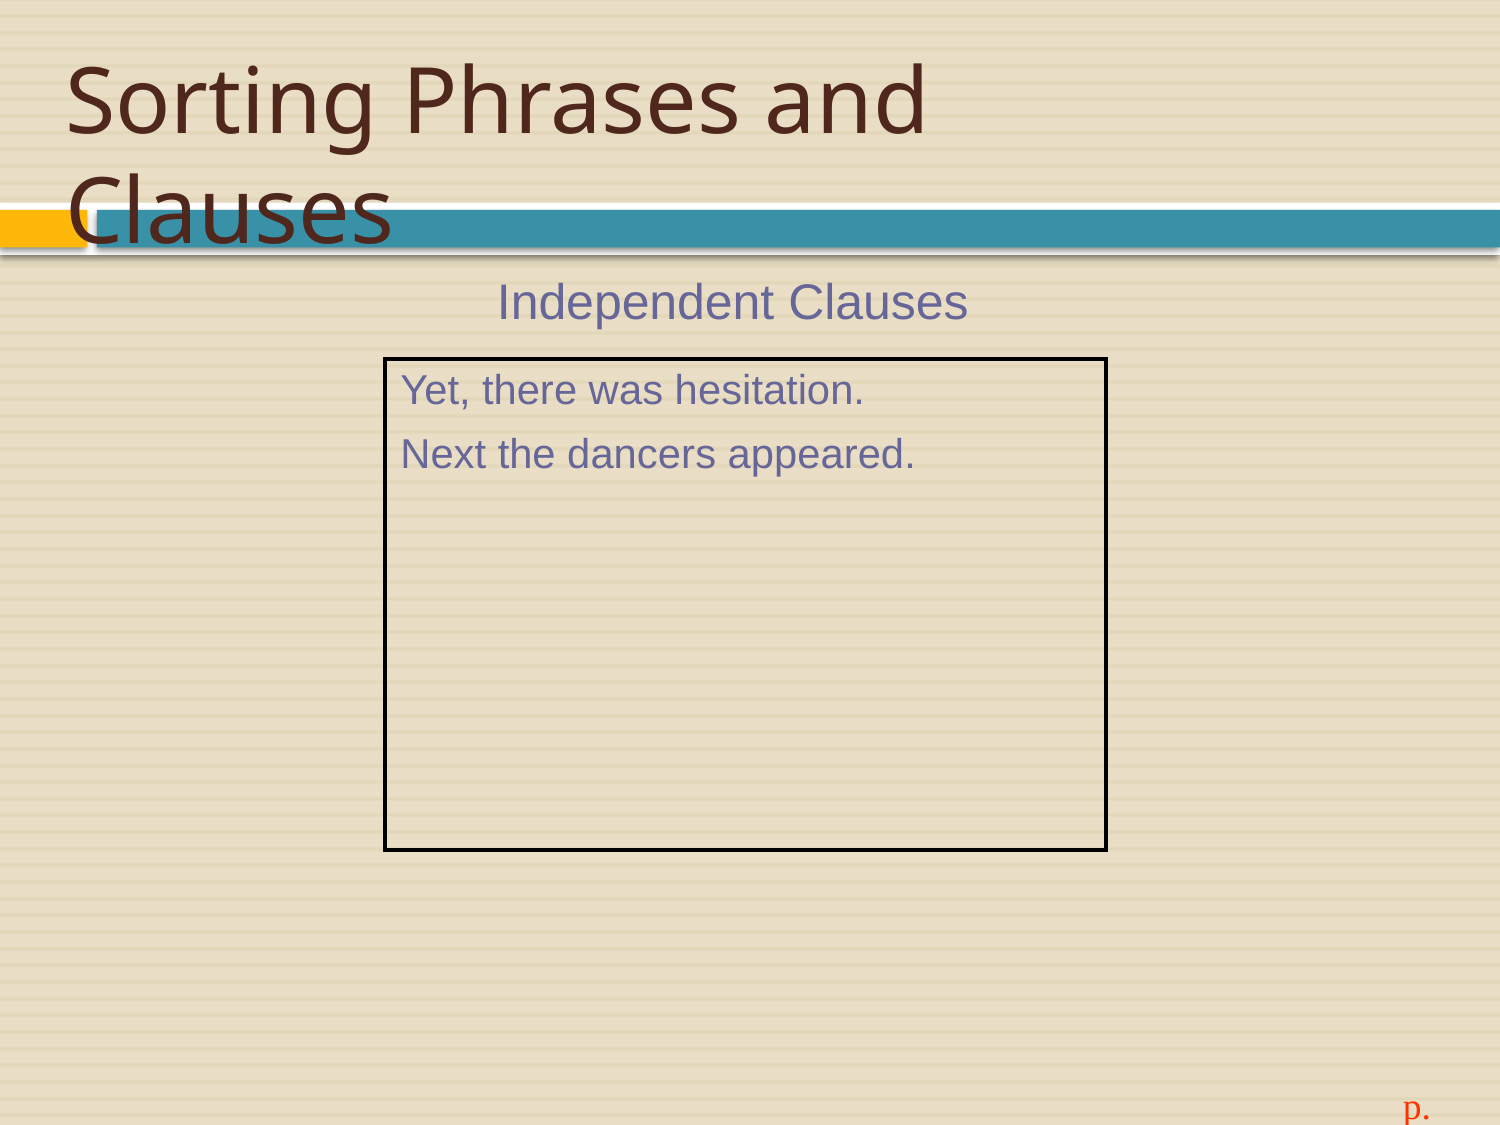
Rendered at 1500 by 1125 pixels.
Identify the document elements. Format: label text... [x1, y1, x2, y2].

title Sorting Phrases and Clauses [49, 99, 1213, 204]
text_box Independent Clauses [362, 262, 1104, 338]
table_header Yet, there was hesitation. Next the dancers appeared. [387, 361, 1104, 848]
text_box p. 115 [1388, 1075, 1500, 1125]
